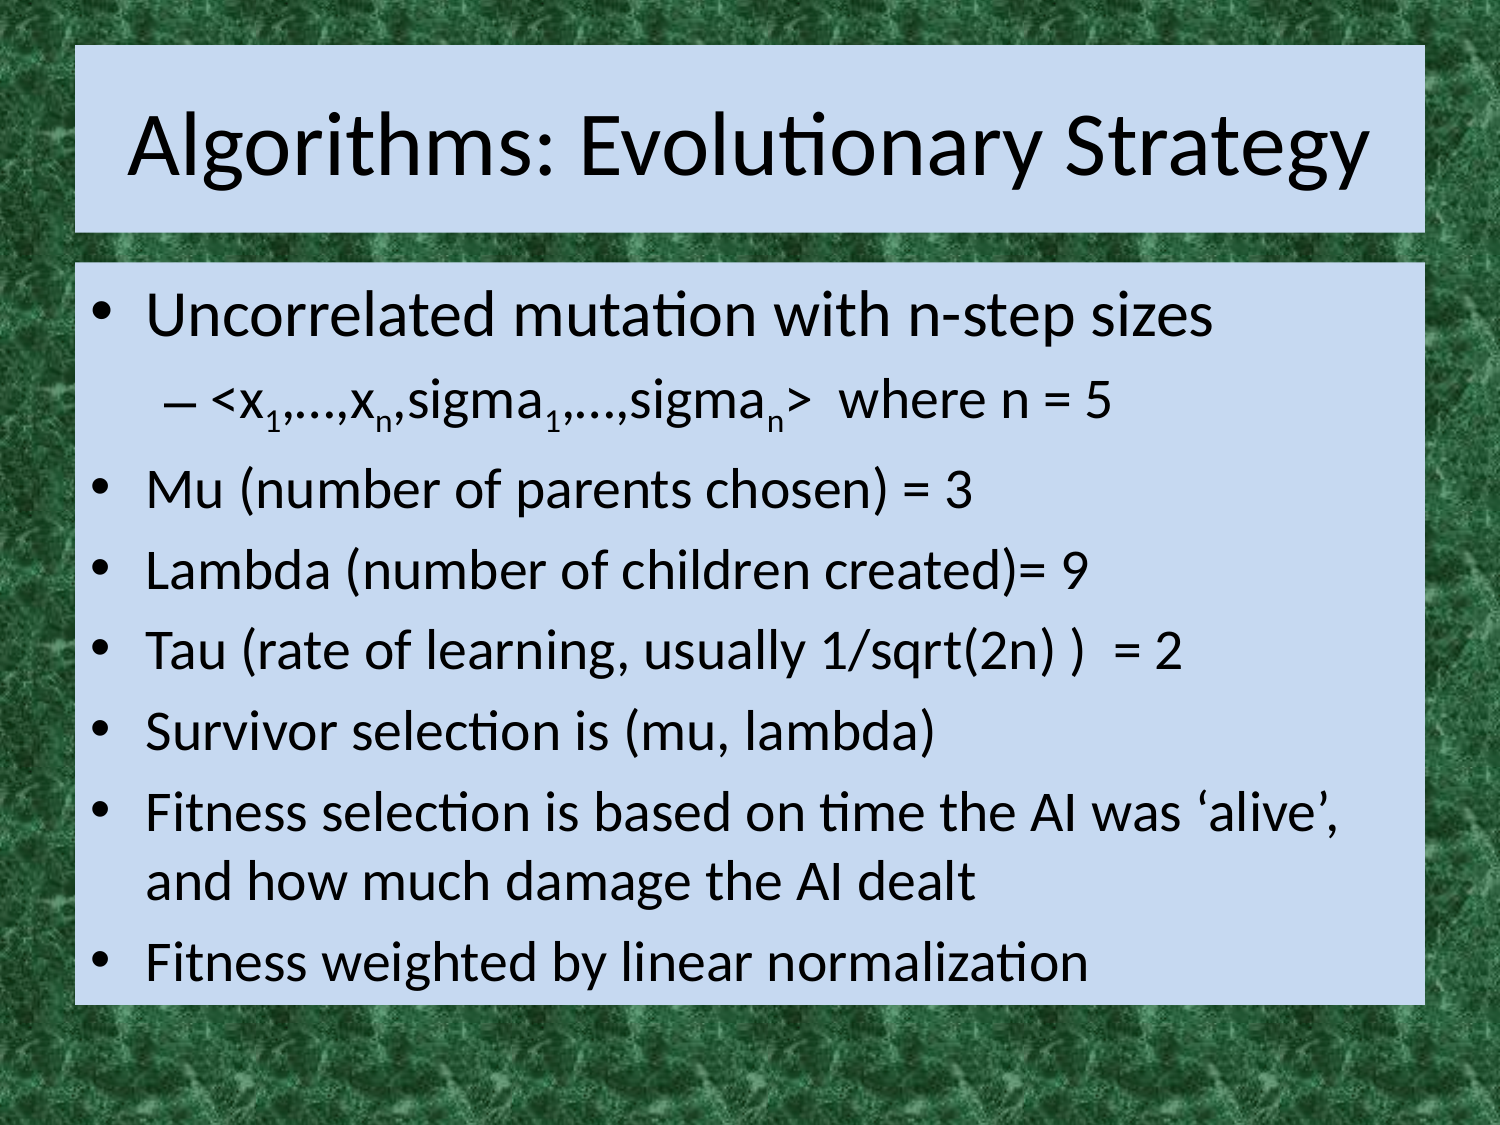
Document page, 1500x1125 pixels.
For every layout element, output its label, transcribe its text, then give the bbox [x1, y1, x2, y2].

title Algorithms: Evolutionary Strategy [75, 45, 1425, 233]
list Uncorrelated mutation with n-step sizes <x1,…,xn,sigma1,…,sigman> where n = 5 Mu (number of parents chosen) = 3 Lambda (number of children created)= 9 Tau (rate of learning, usually 1/sqrt(2n) ) = 2 Survivor selection is (mu, lambda) Fitness selection is based on time the AI was ‘alive’, and how much damage the AI dealt Fitness weighted by linear normalization [75, 262, 1425, 1005]
picture [0, 0, 1500, 1125]
